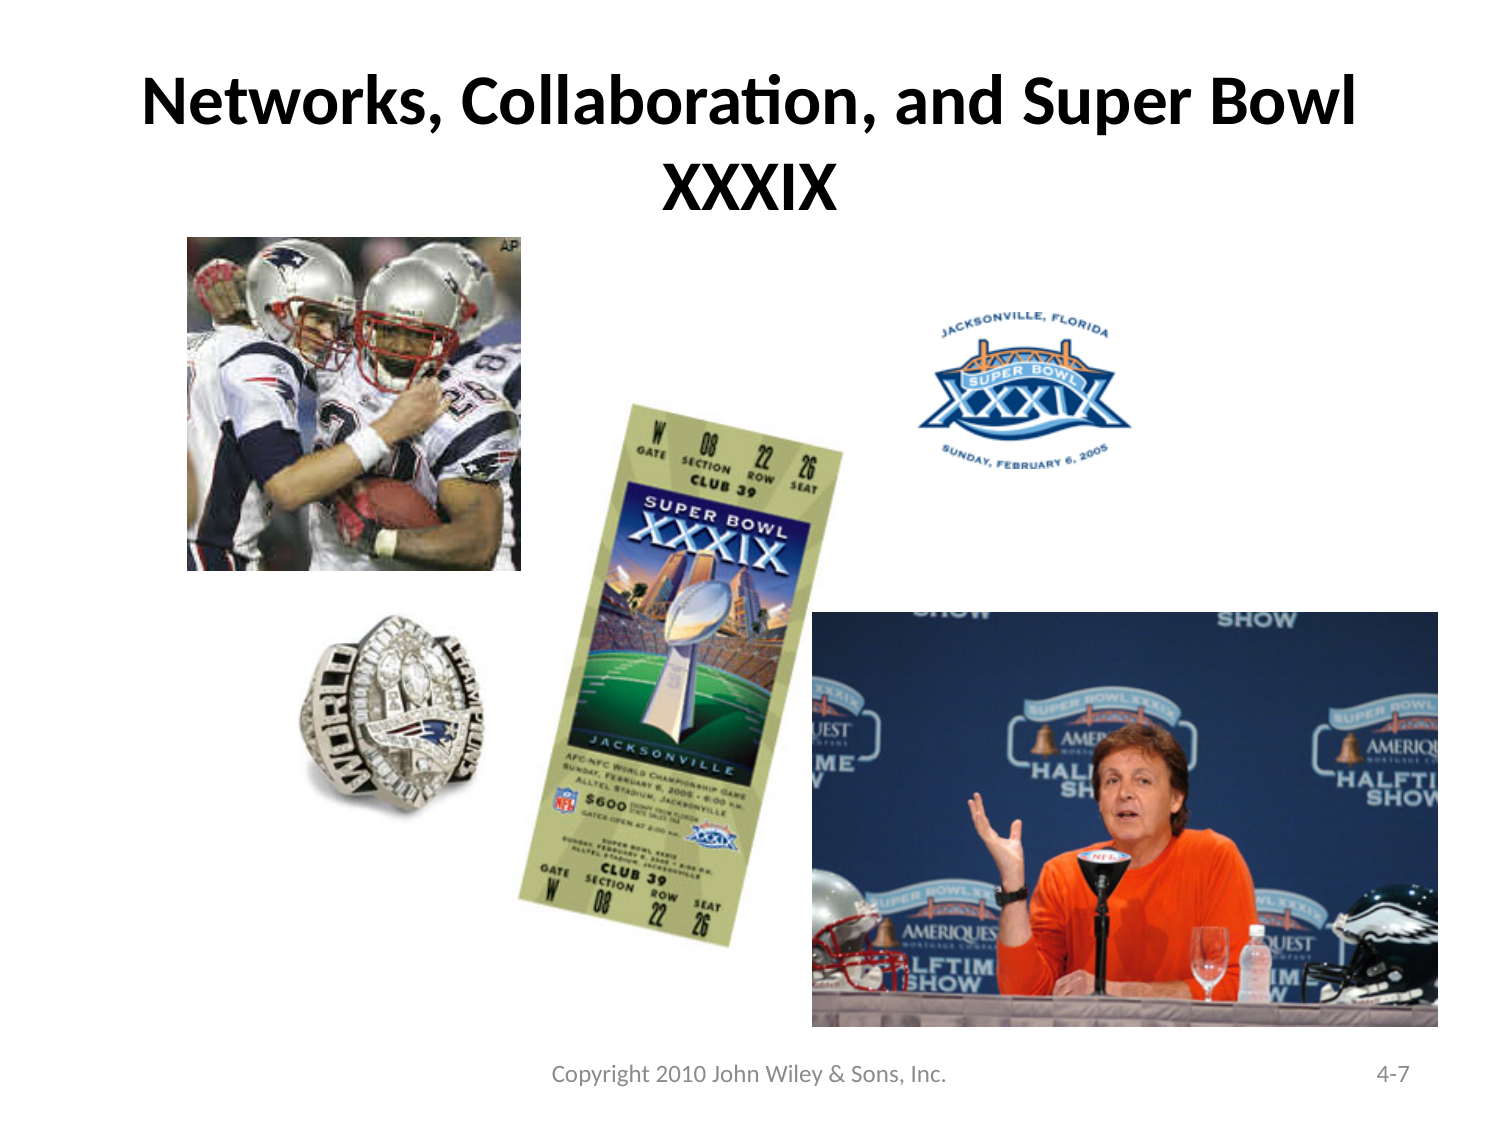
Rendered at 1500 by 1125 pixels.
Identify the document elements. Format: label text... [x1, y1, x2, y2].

footer Copyright 2010 John Wiley & Sons, Inc. [512, 1042, 988, 1103]
title Networks, Collaboration, and Super Bowl XXXIX [75, 45, 1425, 233]
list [912, 312, 1138, 469]
picture [187, 237, 1438, 1027]
slide_number 4-7 [1074, 1042, 1425, 1103]
